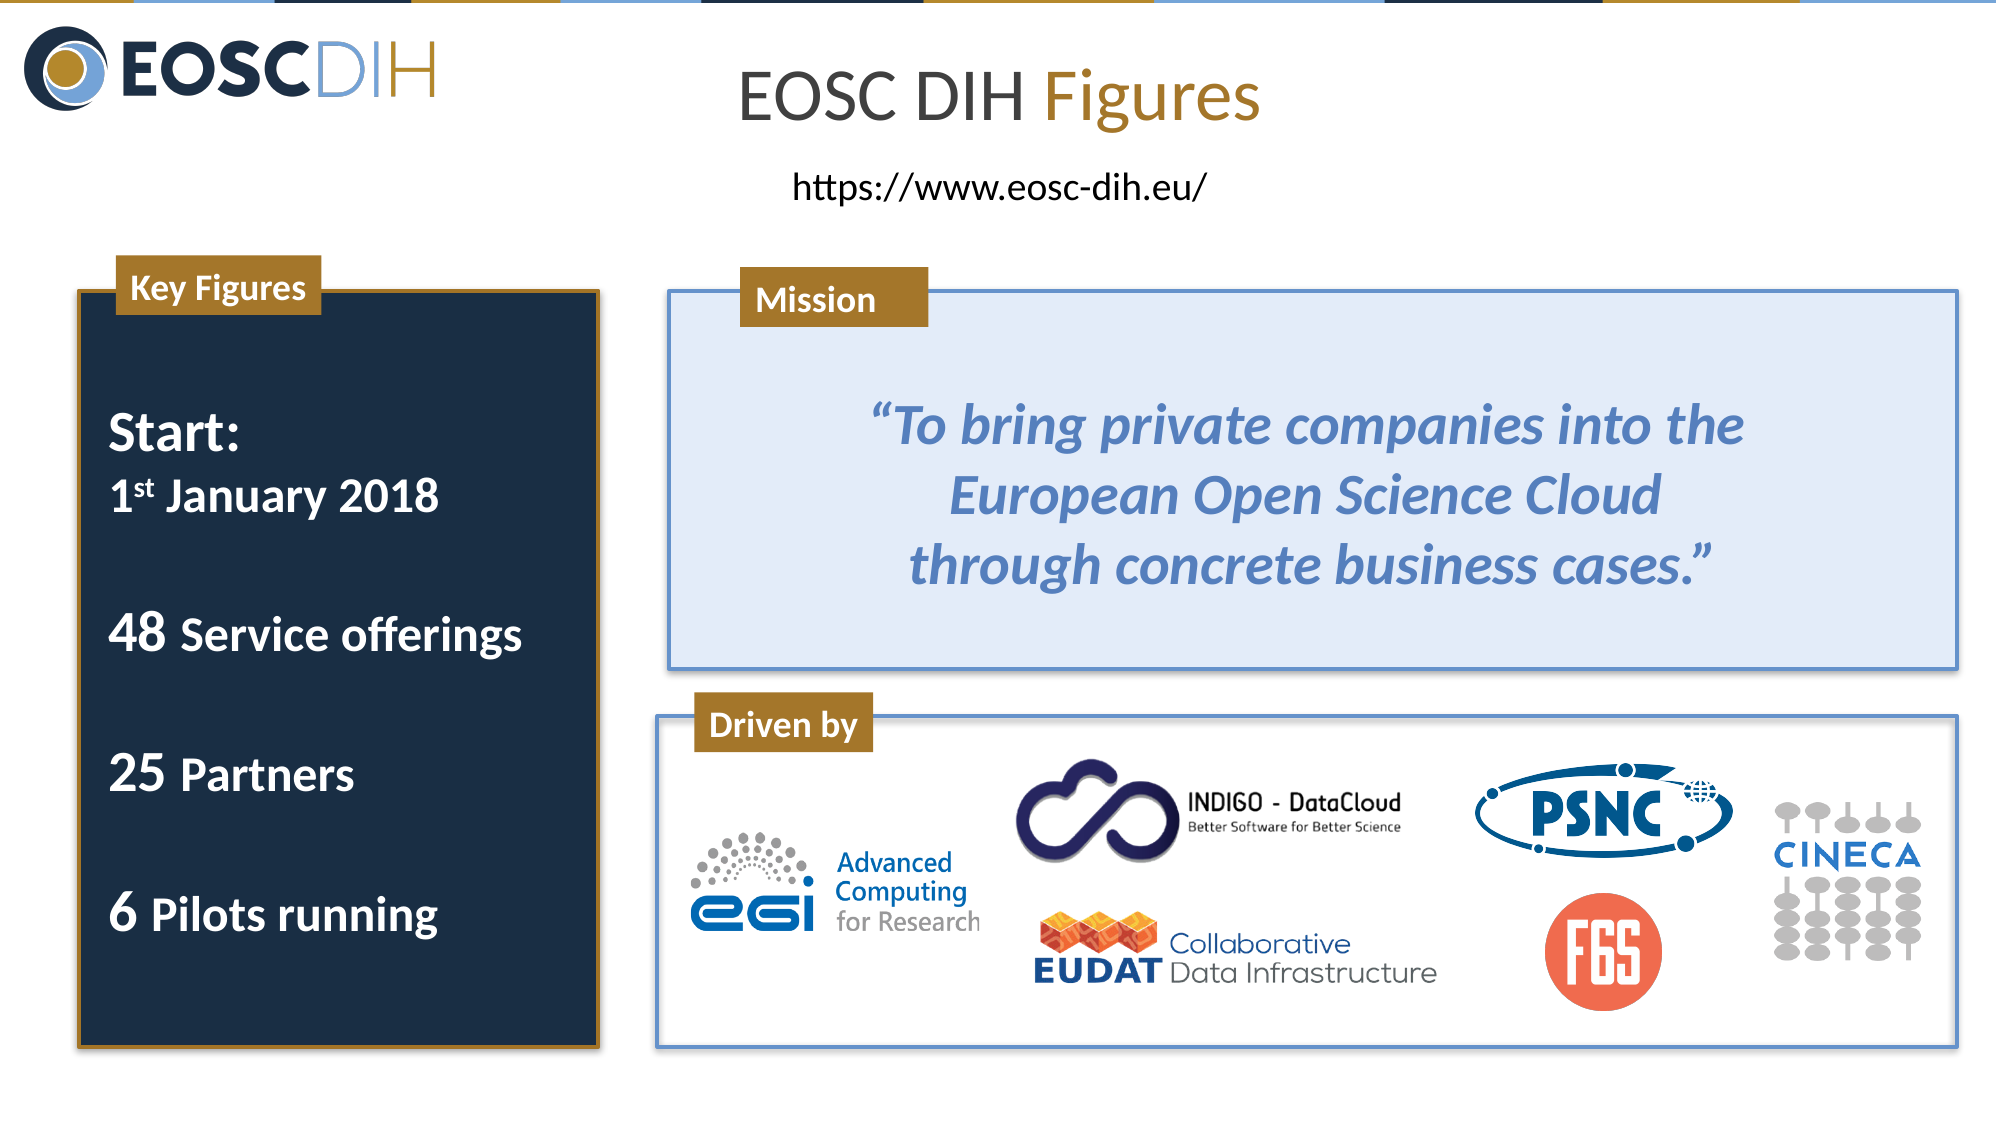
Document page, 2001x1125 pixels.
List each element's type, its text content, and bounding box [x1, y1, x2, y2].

text_box [997, 685, 1419, 936]
list https://www.eosc-dih.eu/ [0, 153, 2000, 216]
picture [1475, 762, 1733, 858]
text_box [690, 832, 980, 931]
text_box [1033, 836, 1440, 1068]
picture [1774, 801, 1922, 961]
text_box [78, 255, 599, 1047]
list EOSC DIH Figures [0, 26, 2000, 153]
text_box “To bring private companies into the European Open Science Cloud through concrete business cases.” [681, 378, 1945, 604]
text_box [1419, 715, 1957, 1048]
picture [0, 0, 1996, 26]
text_box Mission [740, 267, 929, 327]
text_box [668, 290, 1957, 670]
text_box [657, 715, 1033, 1048]
picture [1544, 893, 1662, 1011]
text_box Driven by [694, 692, 874, 753]
